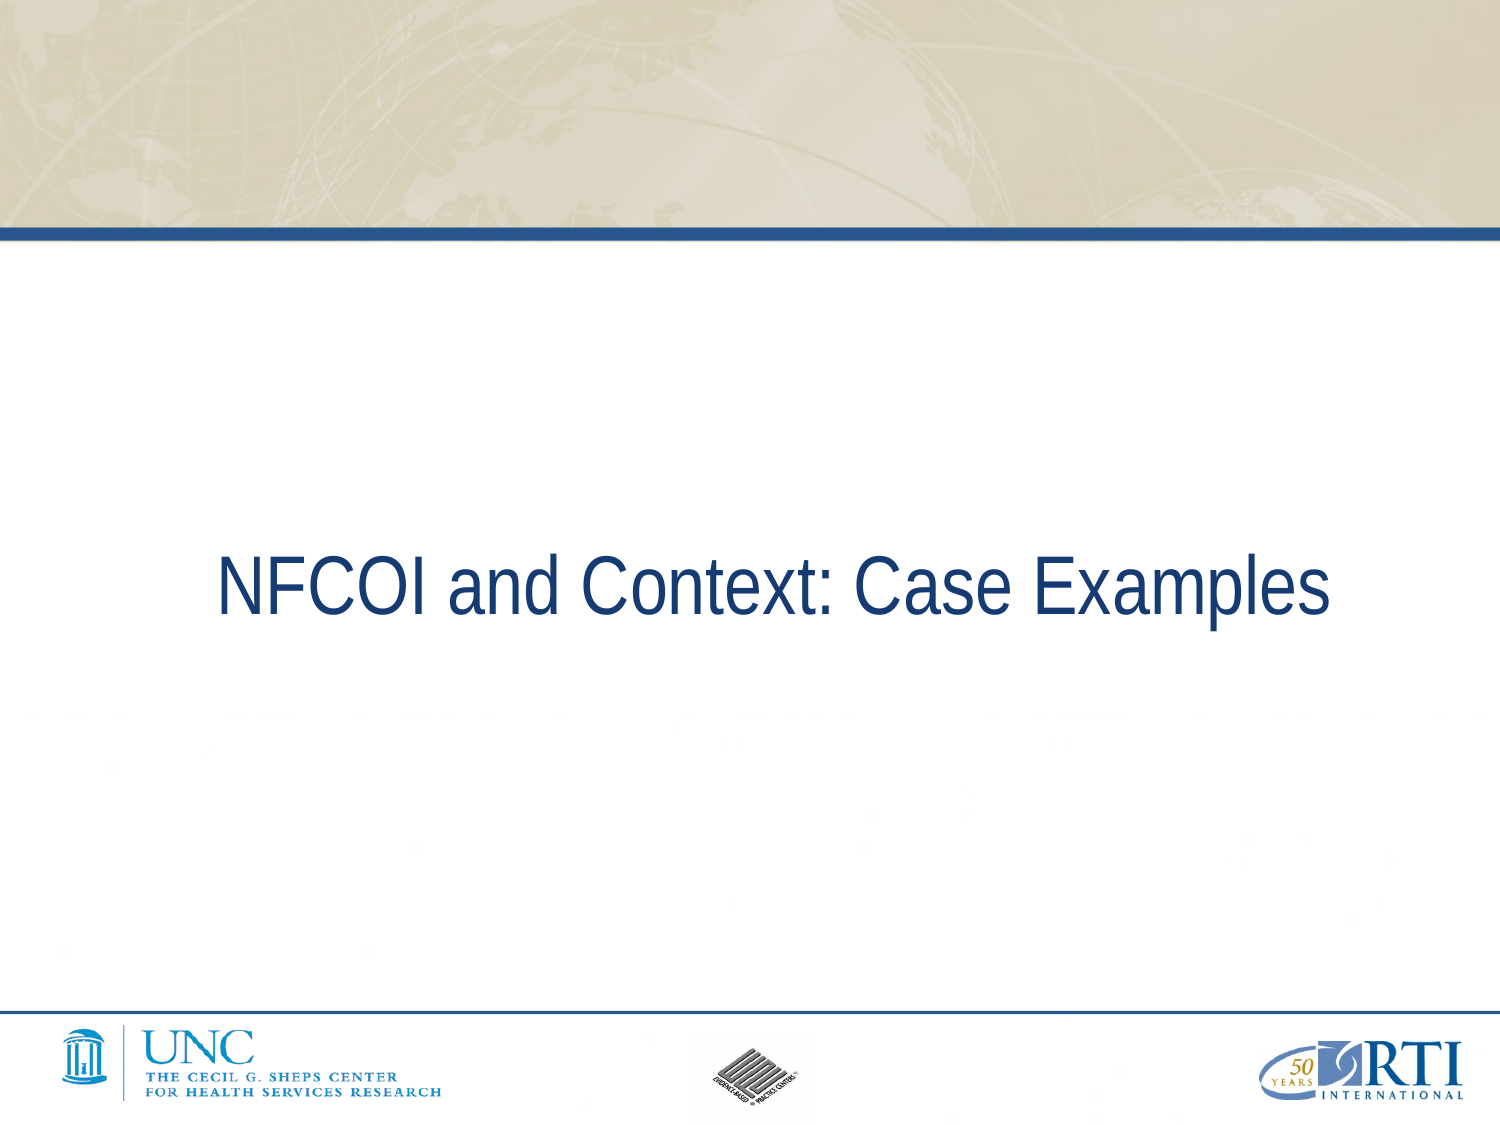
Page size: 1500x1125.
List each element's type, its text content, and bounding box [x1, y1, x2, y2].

picture [0, 0, 1500, 1010]
picture [0, 1015, 1500, 1125]
title NFCOI and Context: Case Examples [137, 487, 1413, 676]
